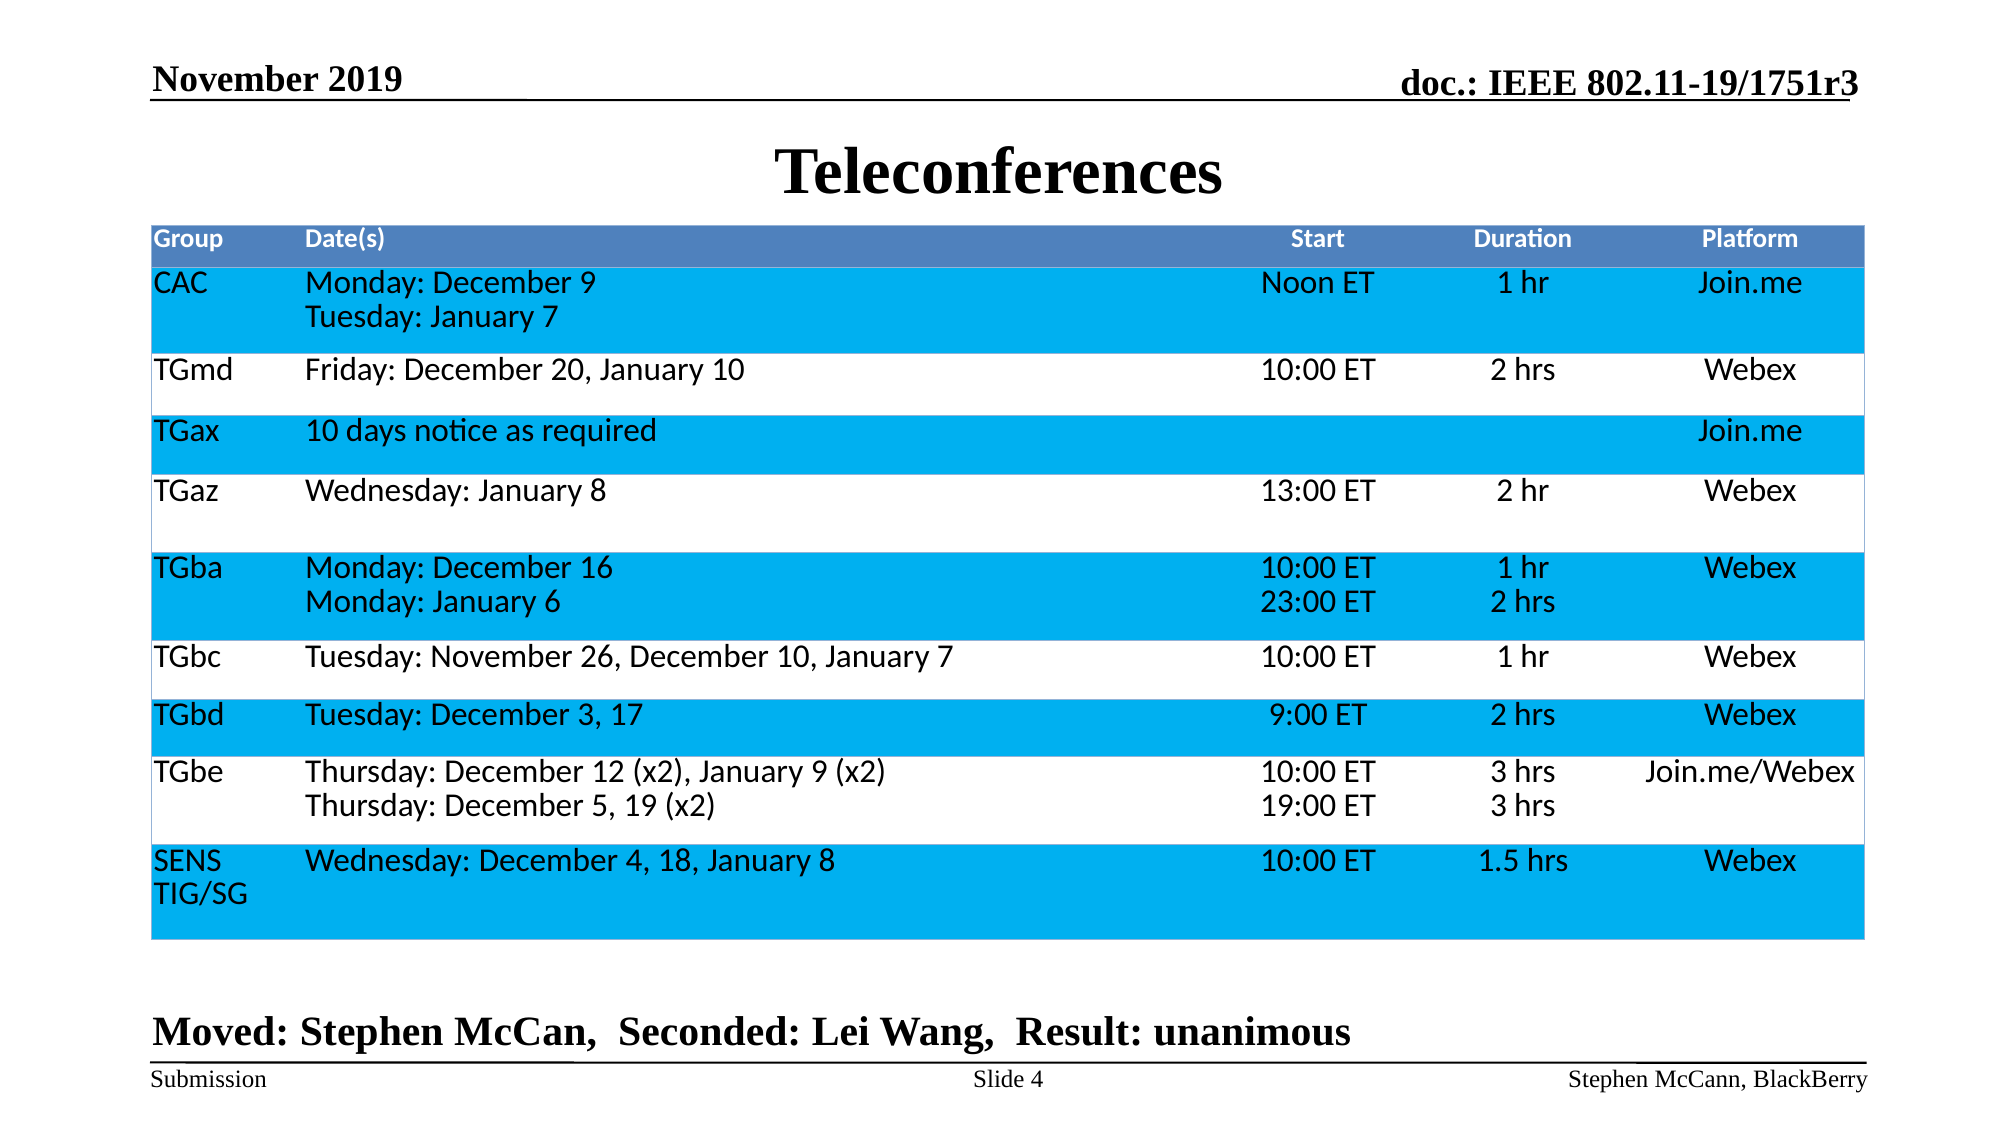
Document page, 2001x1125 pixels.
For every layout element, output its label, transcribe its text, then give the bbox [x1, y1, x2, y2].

table_cell 10:00 ET [1227, 641, 1409, 699]
table_cell Webex [1637, 354, 1864, 415]
title Teleconferences [149, 112, 1850, 223]
table_cell Noon ET [1227, 268, 1409, 353]
table_cell Webex [1637, 553, 1864, 640]
table_cell TGbc [152, 641, 304, 699]
table_cell 2 hrs [1409, 354, 1637, 415]
table_cell Join.me [1637, 416, 1864, 474]
slide_number Slide 4 [950, 1062, 1067, 1123]
table_cell 1 hr 2 hrs [1409, 553, 1637, 640]
table_cell Tuesday: November 26, December 10, January 7 [304, 641, 1227, 699]
table_cell TGmd [152, 354, 304, 415]
table_cell Thursday: December 12 (x2), January 9 (x2) Thursday: December 5, 19 (x2) [304, 757, 1227, 844]
table_cell 10:00 ET 19:00 ET [1227, 757, 1409, 844]
table_cell TGba [152, 553, 304, 640]
table_header Duration [1409, 226, 1637, 267]
footer Stephen McCann, BlackBerry [1171, 1061, 1869, 1093]
table_cell Friday: December 20, January 10 [304, 354, 1227, 415]
table_cell 1 hr [1409, 268, 1637, 353]
table_cell TGaz [152, 475, 304, 552]
table_cell Join.me [1637, 268, 1864, 353]
table_cell 13:00 ET [1227, 475, 1409, 552]
table_cell [1227, 416, 1409, 474]
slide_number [152, 54, 563, 100]
table_cell 2 hr [1409, 475, 1637, 552]
table_cell Wednesday: January 8 [304, 475, 1227, 552]
table_cell CAC [152, 268, 304, 353]
table_cell Wednesday: December 4, 18, January 8 [304, 845, 1227, 939]
table_cell SENS TIG/SG [152, 845, 304, 939]
table_header Start [1227, 226, 1409, 267]
table_cell 10 days notice as required [304, 416, 1227, 474]
table_cell Webex [1637, 475, 1864, 552]
table_cell TGbe [152, 757, 304, 844]
table_cell Webex [1637, 641, 1864, 699]
table_cell [1409, 416, 1637, 474]
table_header Date(s) [304, 226, 1227, 267]
table_cell 3 hrs 3 hrs [1409, 757, 1637, 844]
table_cell 10:00 ET [1227, 354, 1409, 415]
table_cell TGbd [152, 700, 304, 756]
table_cell 2 hrs [1409, 700, 1637, 756]
table_cell Monday: December 9 Tuesday: January 7 [304, 268, 1227, 353]
table_cell Join.me/Webex [1637, 757, 1864, 844]
table_cell Tuesday: December 3, 17 [304, 700, 1227, 756]
table_cell 9:00 ET [1227, 700, 1409, 756]
table_header Group [152, 226, 304, 267]
table_cell TGax [152, 416, 304, 474]
table_cell Monday: December 16 Monday: January 6 [304, 553, 1227, 640]
table_cell Webex [1637, 700, 1864, 756]
table_cell Webex [1637, 845, 1864, 939]
text_box Moved: Stephen McCan, Seconded: Lei Wang, Result: unanimous [137, 996, 1738, 1062]
table_cell 1 hr [1409, 641, 1637, 699]
table_cell 10:00 ET 23:00 ET [1227, 553, 1409, 640]
table_cell 10:00 ET [1227, 845, 1409, 939]
table_cell 1.5 hrs [1409, 845, 1637, 939]
table_header Platform [1637, 226, 1864, 267]
